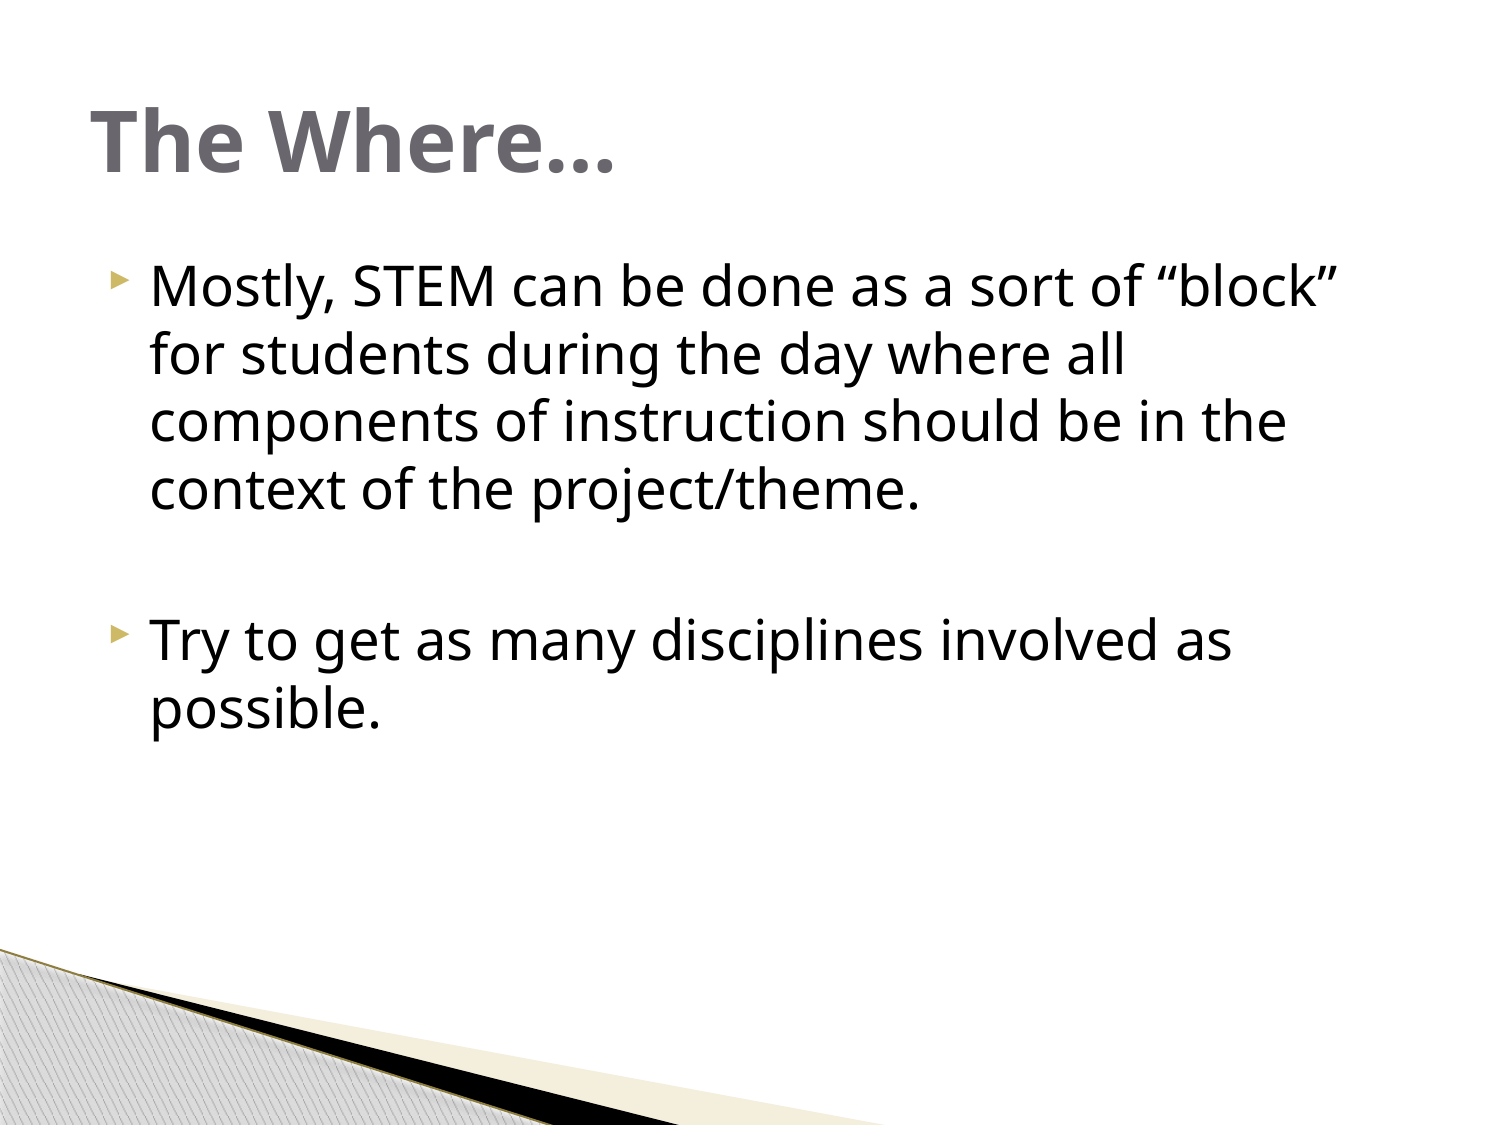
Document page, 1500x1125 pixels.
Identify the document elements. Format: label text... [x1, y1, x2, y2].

list Mostly, STEM can be done as a sort of “block” for students during the day where all components of instruction should be in the context of the project/theme. Try to get as many disciplines involved as possible. [75, 243, 1425, 986]
title The Where… [75, 45, 1425, 233]
